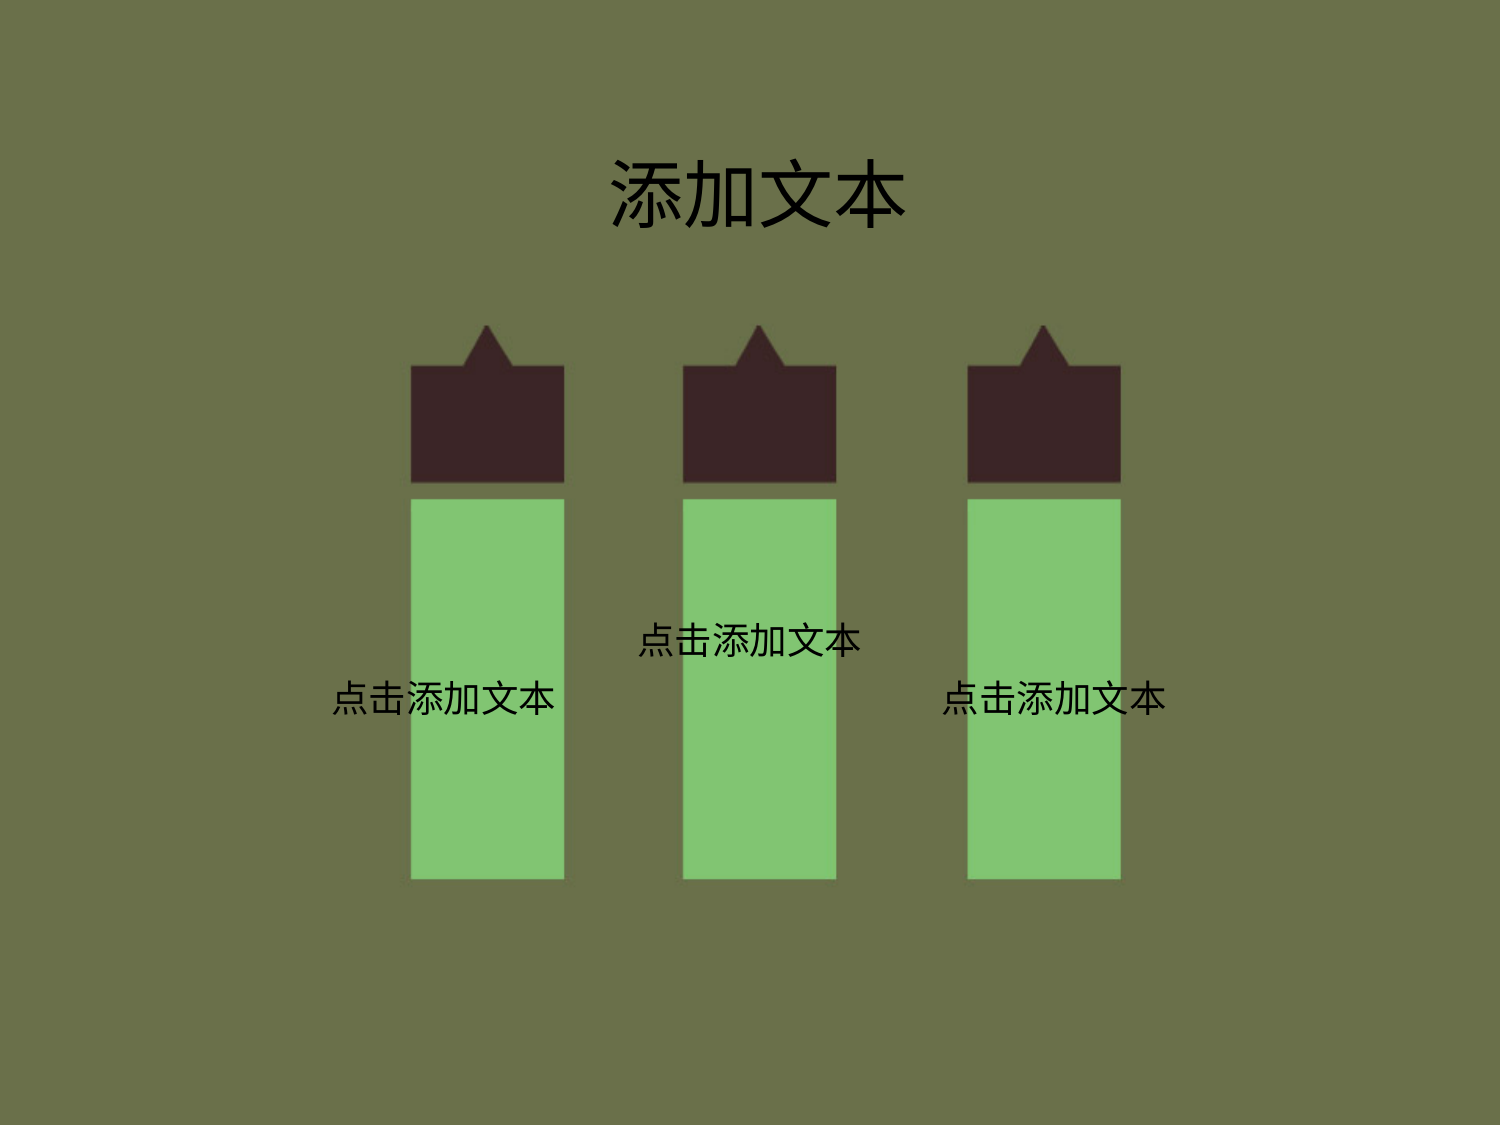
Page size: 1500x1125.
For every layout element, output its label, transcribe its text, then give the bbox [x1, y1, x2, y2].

text_box 点击添加文本 [316, 667, 610, 728]
picture [0, 0, 1500, 1125]
text_box 点击添加文本 [622, 609, 878, 670]
text_box 添加文本 [594, 140, 924, 246]
text_box 点击添加文本 [927, 667, 1182, 728]
